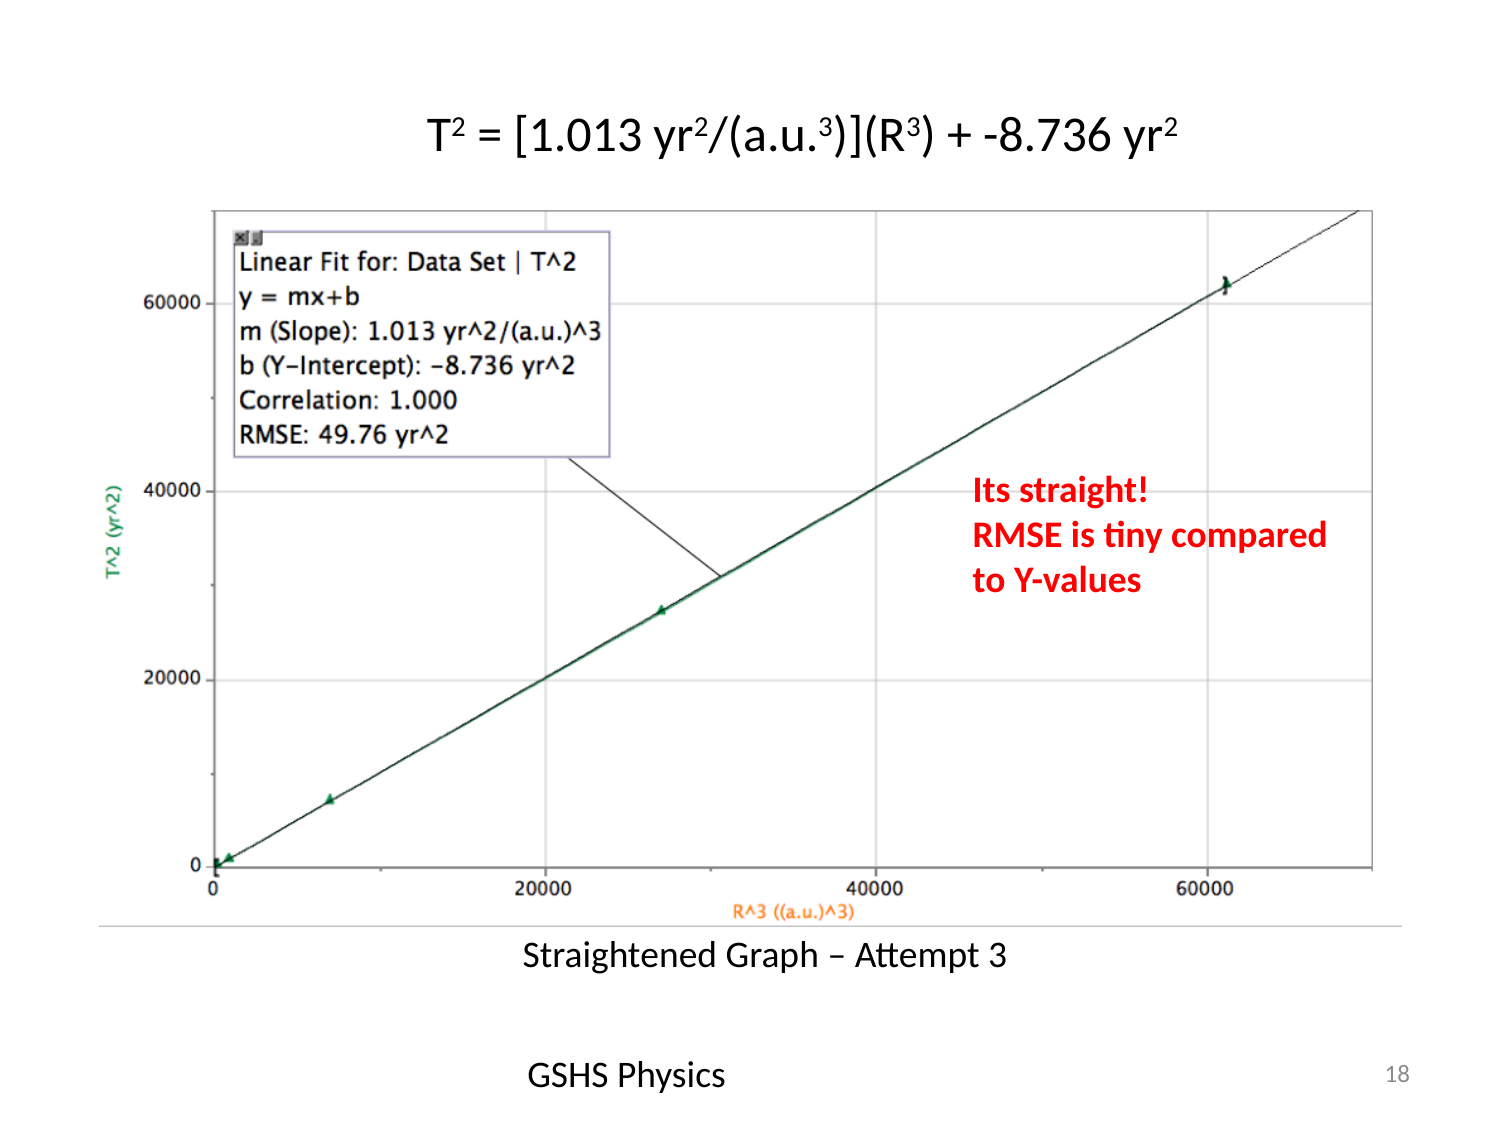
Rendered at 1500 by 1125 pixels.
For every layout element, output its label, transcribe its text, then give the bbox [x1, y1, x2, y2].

slide_number 18 [1074, 1042, 1425, 1103]
picture [99, 169, 1402, 927]
footer GSHS Physics [512, 1042, 988, 1103]
text_box Straightened Graph – Attempt 3 [507, 936, 1044, 982]
text_box T2 = [1.013 yr2/(a.u.3)](R3) + -8.736 yr2 [412, 94, 1266, 168]
